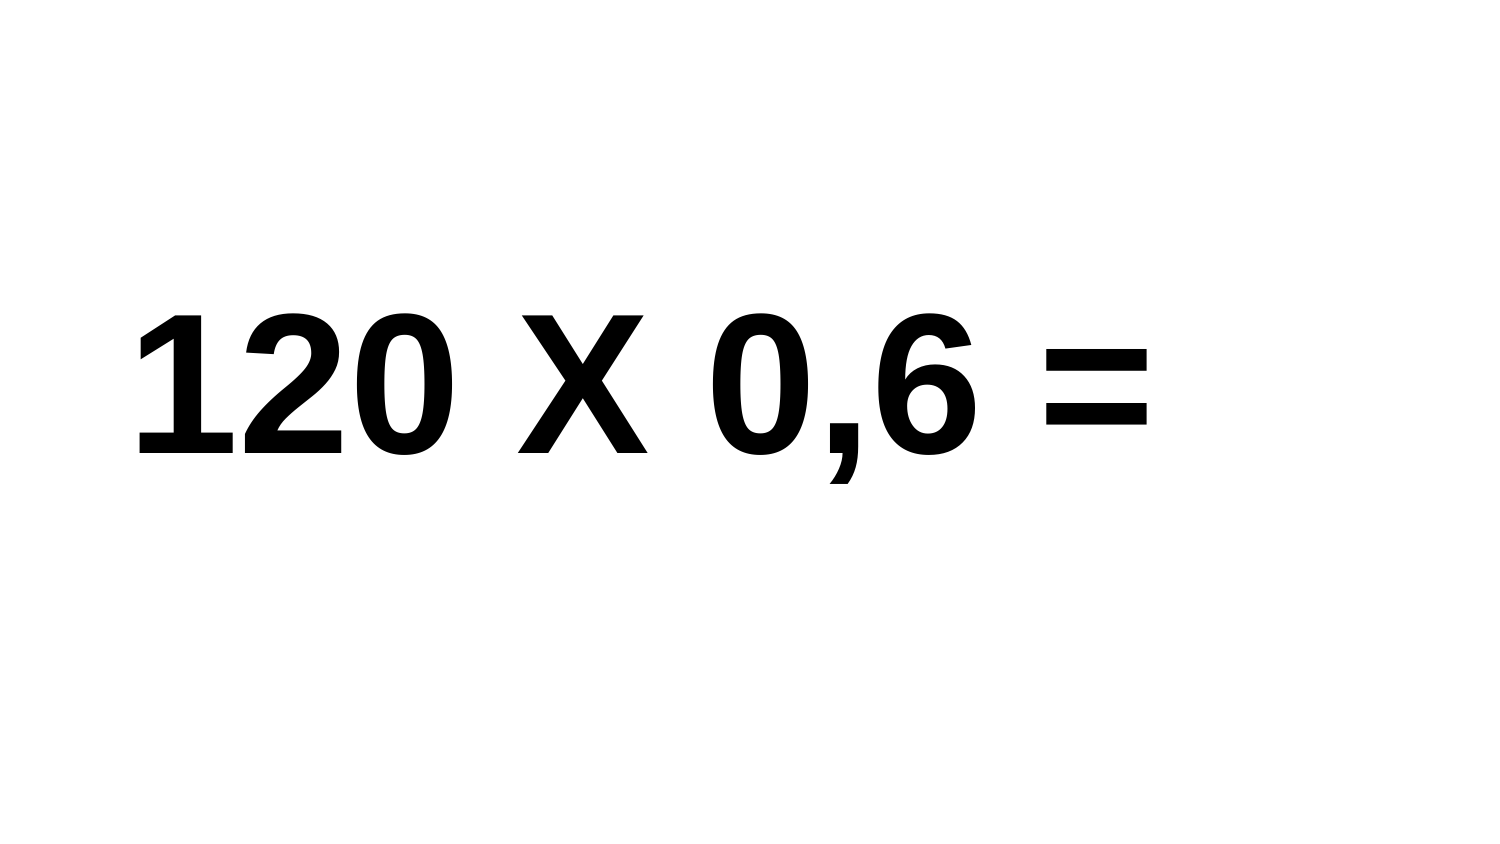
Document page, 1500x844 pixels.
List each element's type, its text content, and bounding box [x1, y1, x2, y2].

text_box 120 X 0,6 = [112, 318, 1388, 509]
